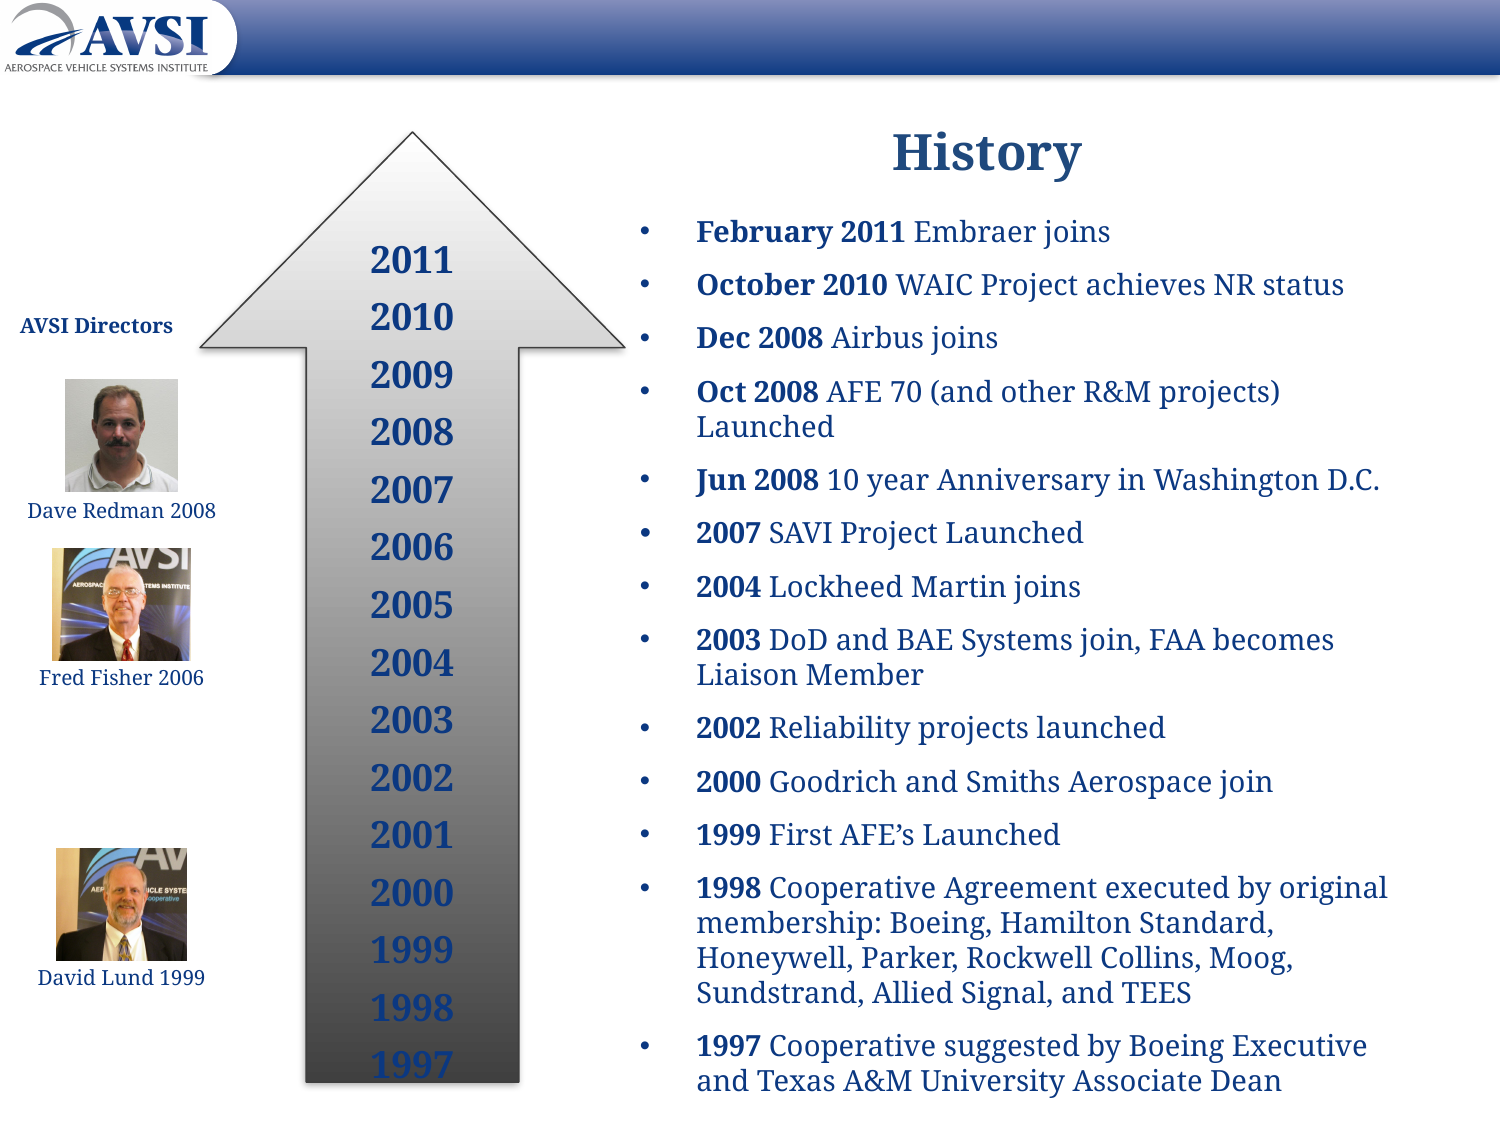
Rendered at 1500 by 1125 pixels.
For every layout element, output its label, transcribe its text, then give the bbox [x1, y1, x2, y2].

picture [56, 847, 187, 961]
text_box Dave Redman 2008 [12, 489, 231, 530]
text_box AVSI Directors [4, 305, 188, 346]
text_box 2011 2010 2009 2008 2007 2006 2005 2004 2003 2002 2001 2000 1999 1998 1997 [199, 131, 626, 1083]
picture [0, 0, 212, 75]
text_box David Lund 1999 [22, 957, 221, 998]
picture [52, 547, 191, 661]
picture [65, 379, 179, 493]
list February 2011 Embraer joins October 2010 WAIC Project achieves NR status Dec 2008 Airbus joins Oct 2008 AFE 70 (and other R&M projects) Launched Jun 2008 10 year Anniversary in Washington D.C. 2007 SAVI Project Launched 2004 Lockheed Martin joins 2003 DoD and BAE Systems join, FAA becomes Liaison Member 2002 Reliability projects launched 2000 Goodrich and Smiths Aerospace join 1999 First AFE’s Launched 1998 Cooperative Agreement executed by original membership: Boeing, Hamilton Standard, Honeywell, Parker, Rockwell Collins, Moog, Sundstrand, Allied Signal, and TEES 1997 Cooperative suggested by Boeing Executive and Texas A&M University Associate Dean [624, 205, 1425, 1099]
text_box Fred Fisher 2006 [24, 657, 219, 698]
title History [549, 112, 1425, 188]
